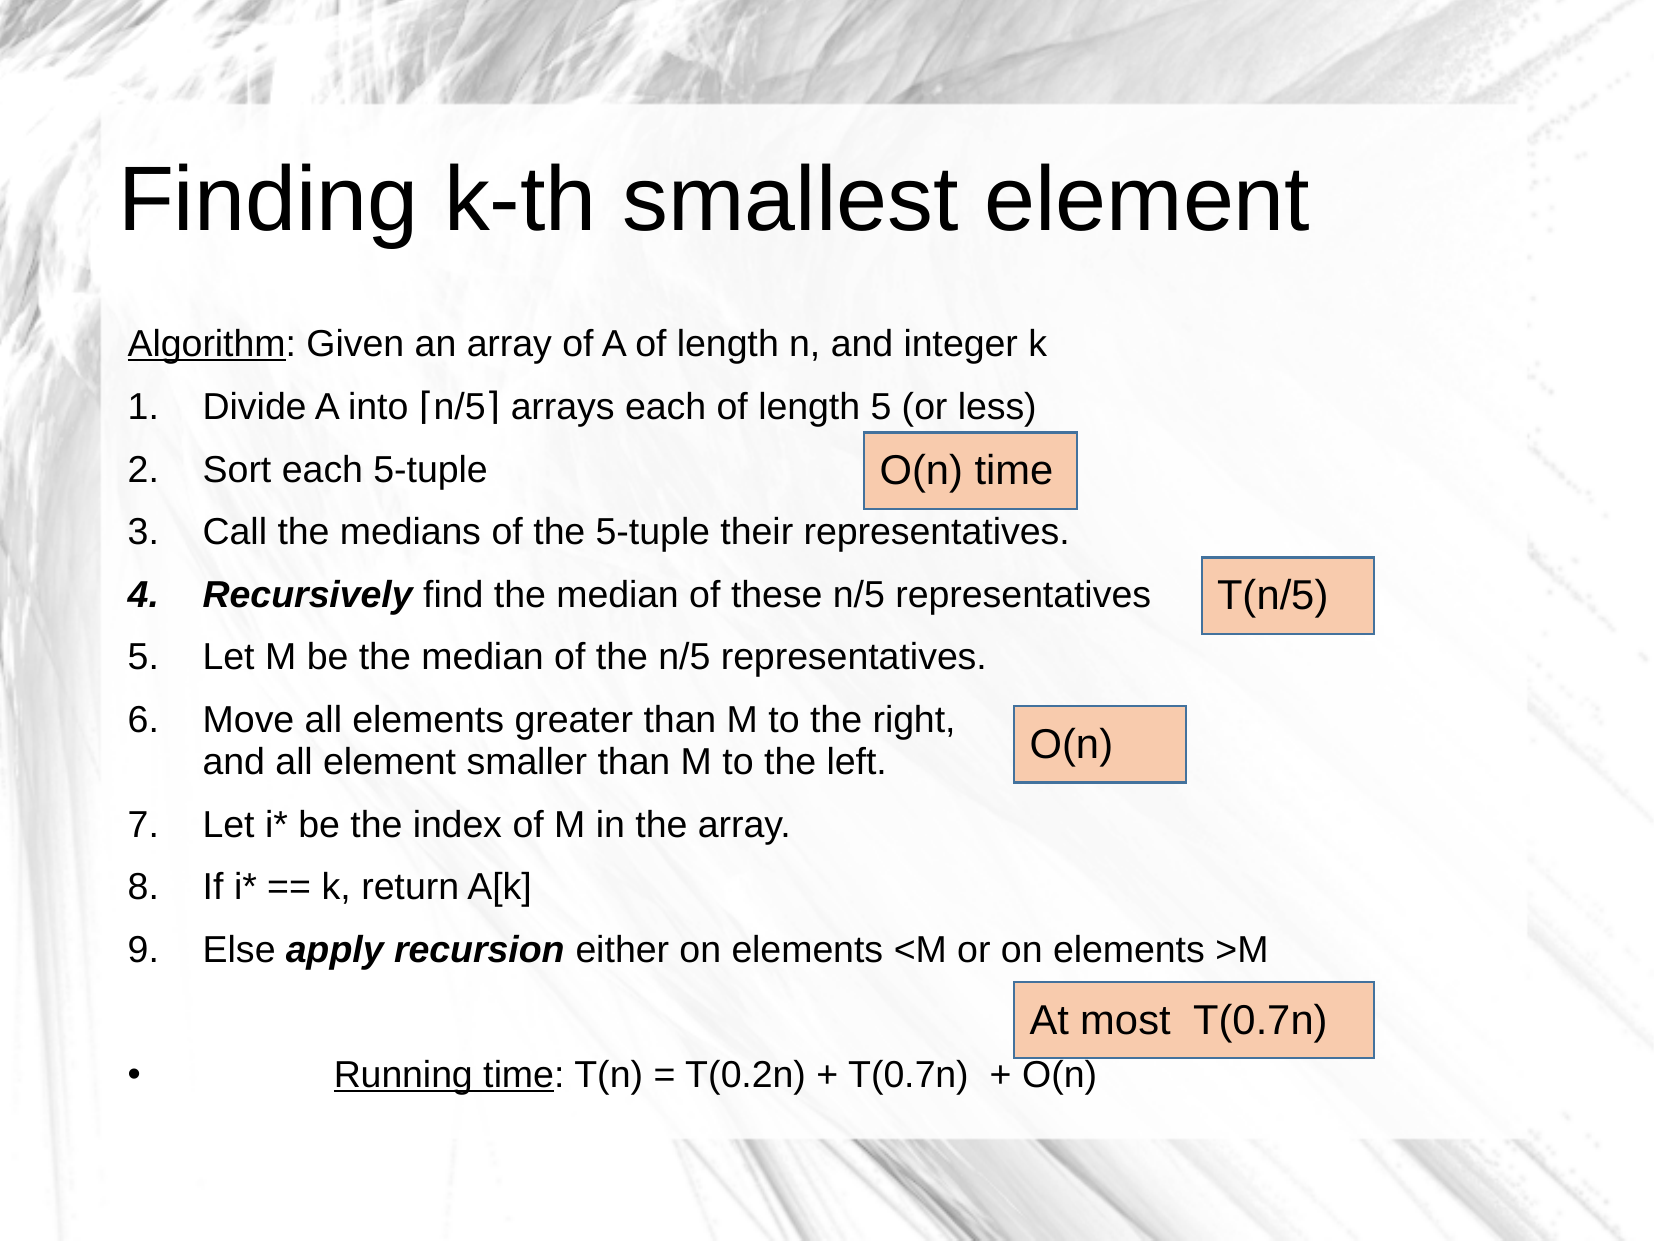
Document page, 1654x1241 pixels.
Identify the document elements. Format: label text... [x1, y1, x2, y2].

text_box At most T(0.7n) [1014, 981, 1374, 1059]
picture [0, 0, 1654, 1241]
list Algorithm: Given an array of A of length n, and integer k Divide A into ⌈n/5⌉ arrays each of length 5 (or less) Sort each 5-tuple Call the medians of the 5-tuple their representatives. Recursively find the median of these n/5 representatives Let M be the median of the n/5 representatives. Move all elements greater than M to the right, and all element smaller than M to the left. Let i* be the index of M in the array. If i* == k, return A[k] Else apply recursion either on elements <M or on elements >M Running time: T(n) = T(0.2n) + T(0.7n) + O(n) [118, 319, 1571, 1109]
text_box T(n/5) [1201, 557, 1374, 634]
text_box O(n) time [864, 432, 1077, 509]
title Finding k-th smallest element [118, 93, 1506, 299]
text_box O(n) [1014, 706, 1187, 783]
